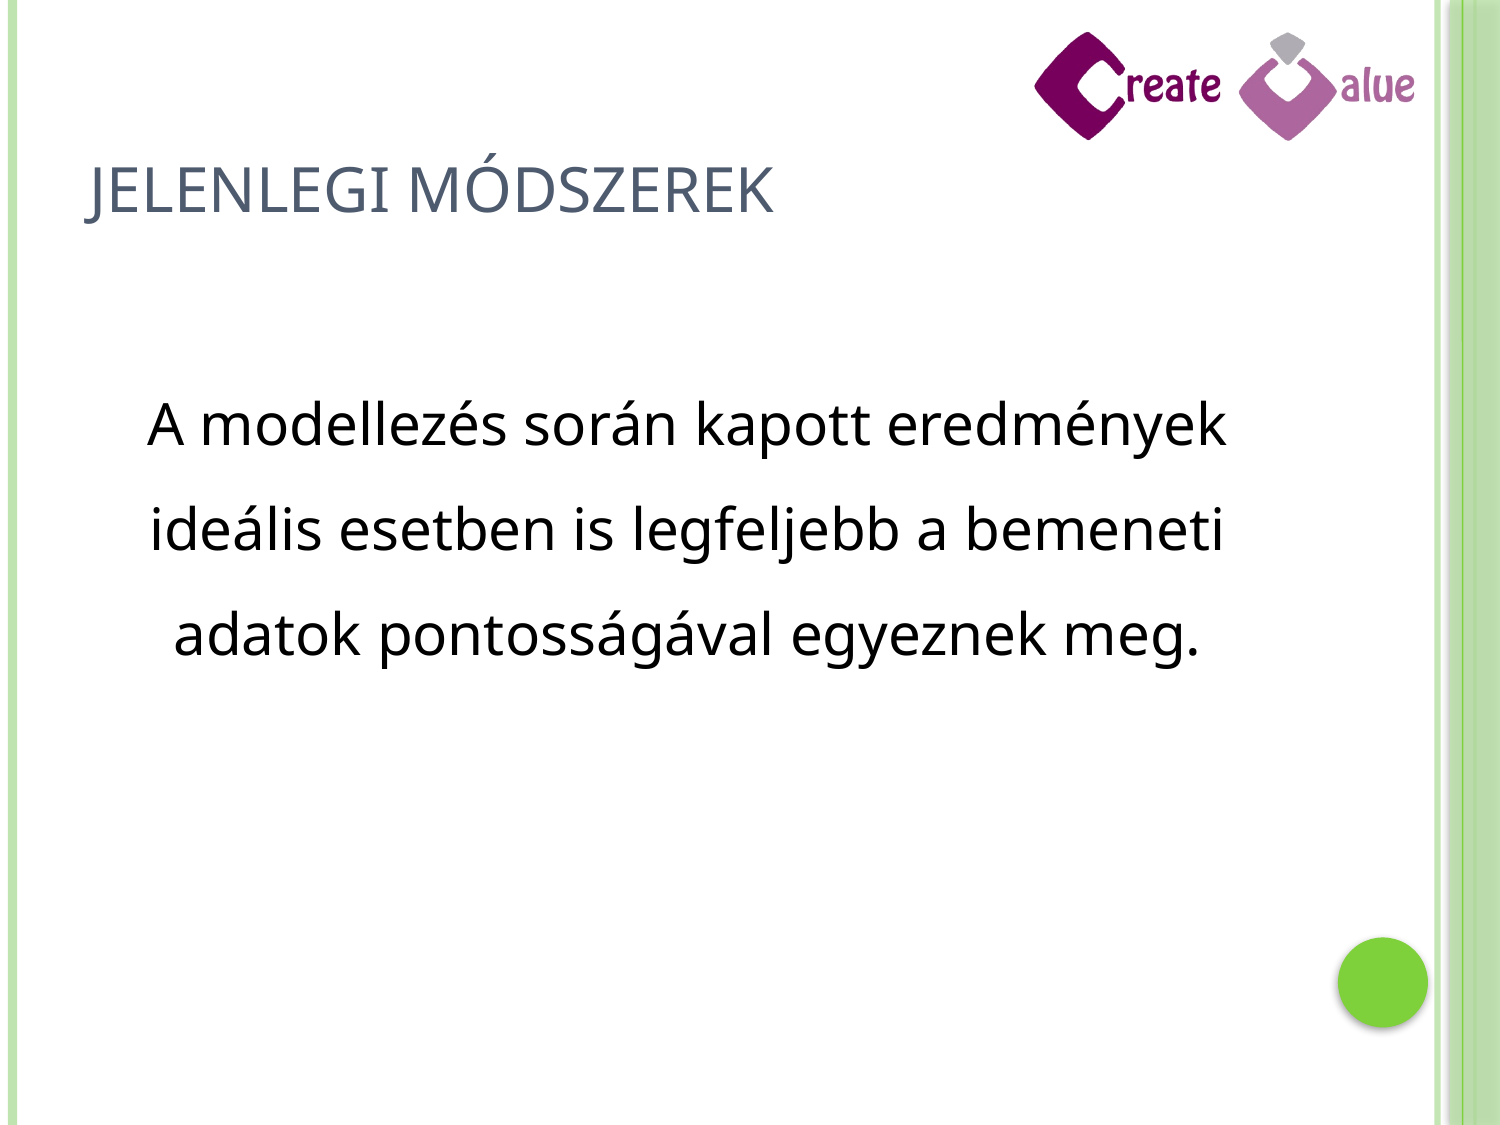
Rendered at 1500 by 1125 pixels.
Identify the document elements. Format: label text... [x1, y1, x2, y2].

list A modellezés során kapott eredmények ideális esetben is legfeljebb a bemeneti adatok pontosságával egyeznek meg. [75, 262, 1300, 1062]
picture [1021, 18, 1427, 154]
title Jelenlegi módszerek [75, 45, 1300, 233]
